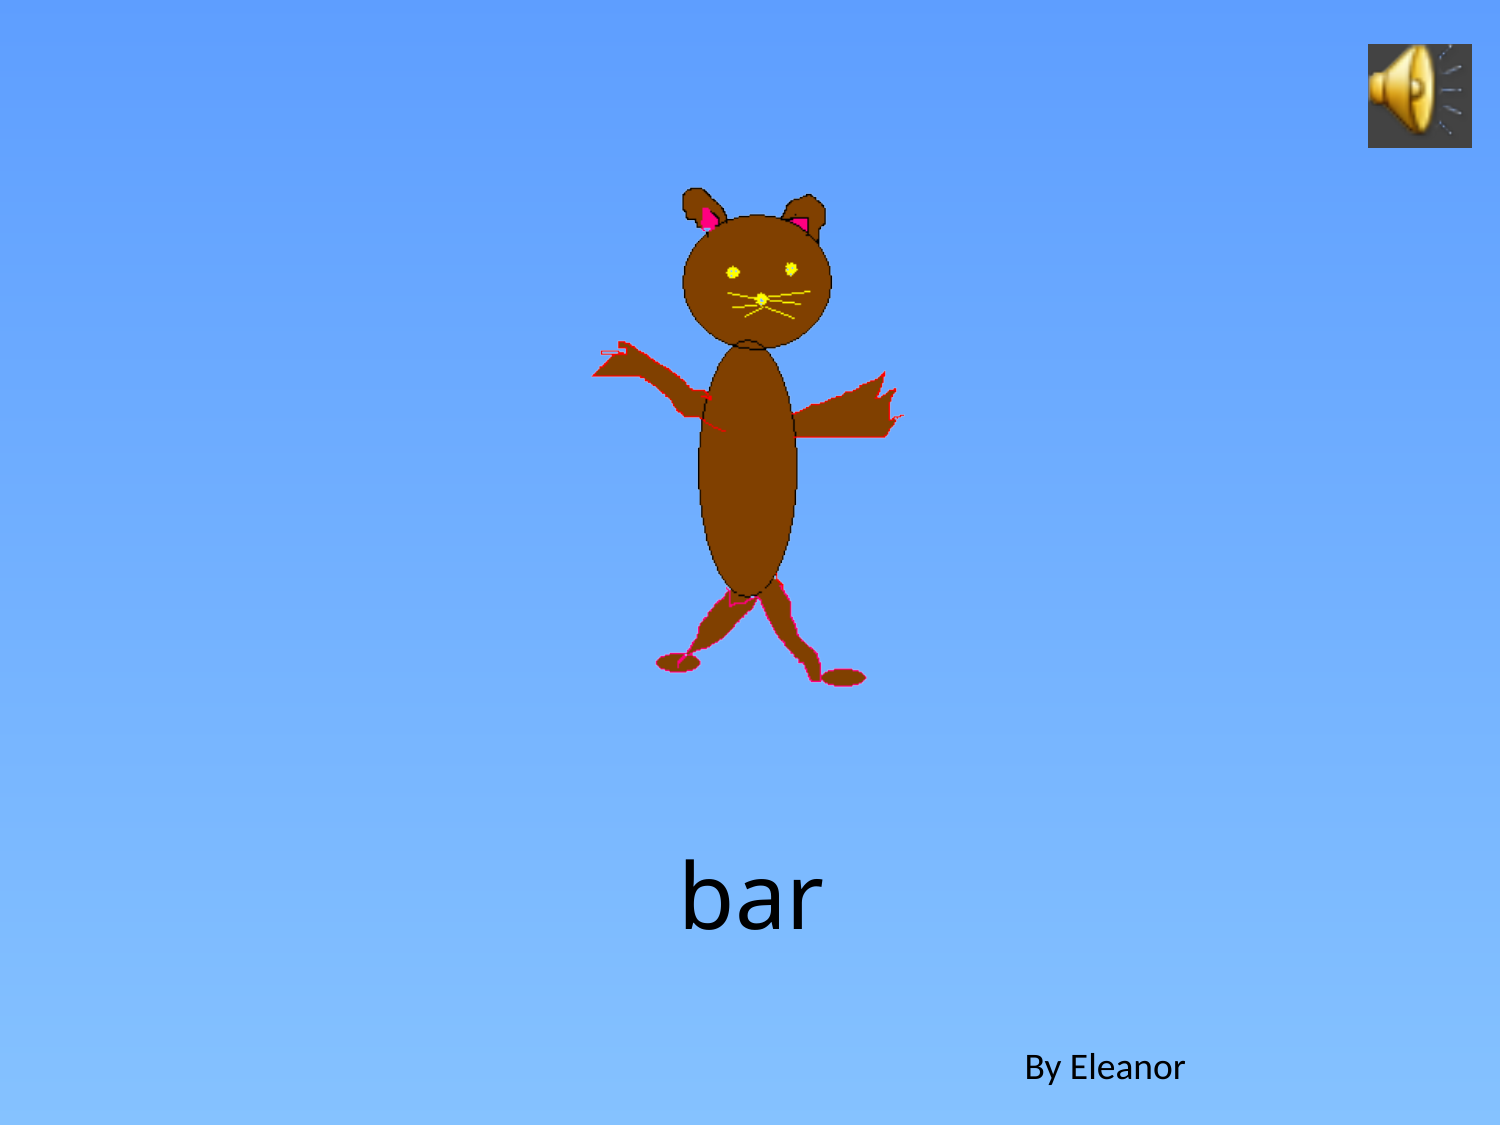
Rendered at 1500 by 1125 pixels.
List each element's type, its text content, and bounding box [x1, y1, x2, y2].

title bar [76, 798, 1427, 987]
picture [1366, 42, 1474, 150]
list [446, 89, 1058, 739]
text_box By Eleanor [1009, 1034, 1447, 1095]
